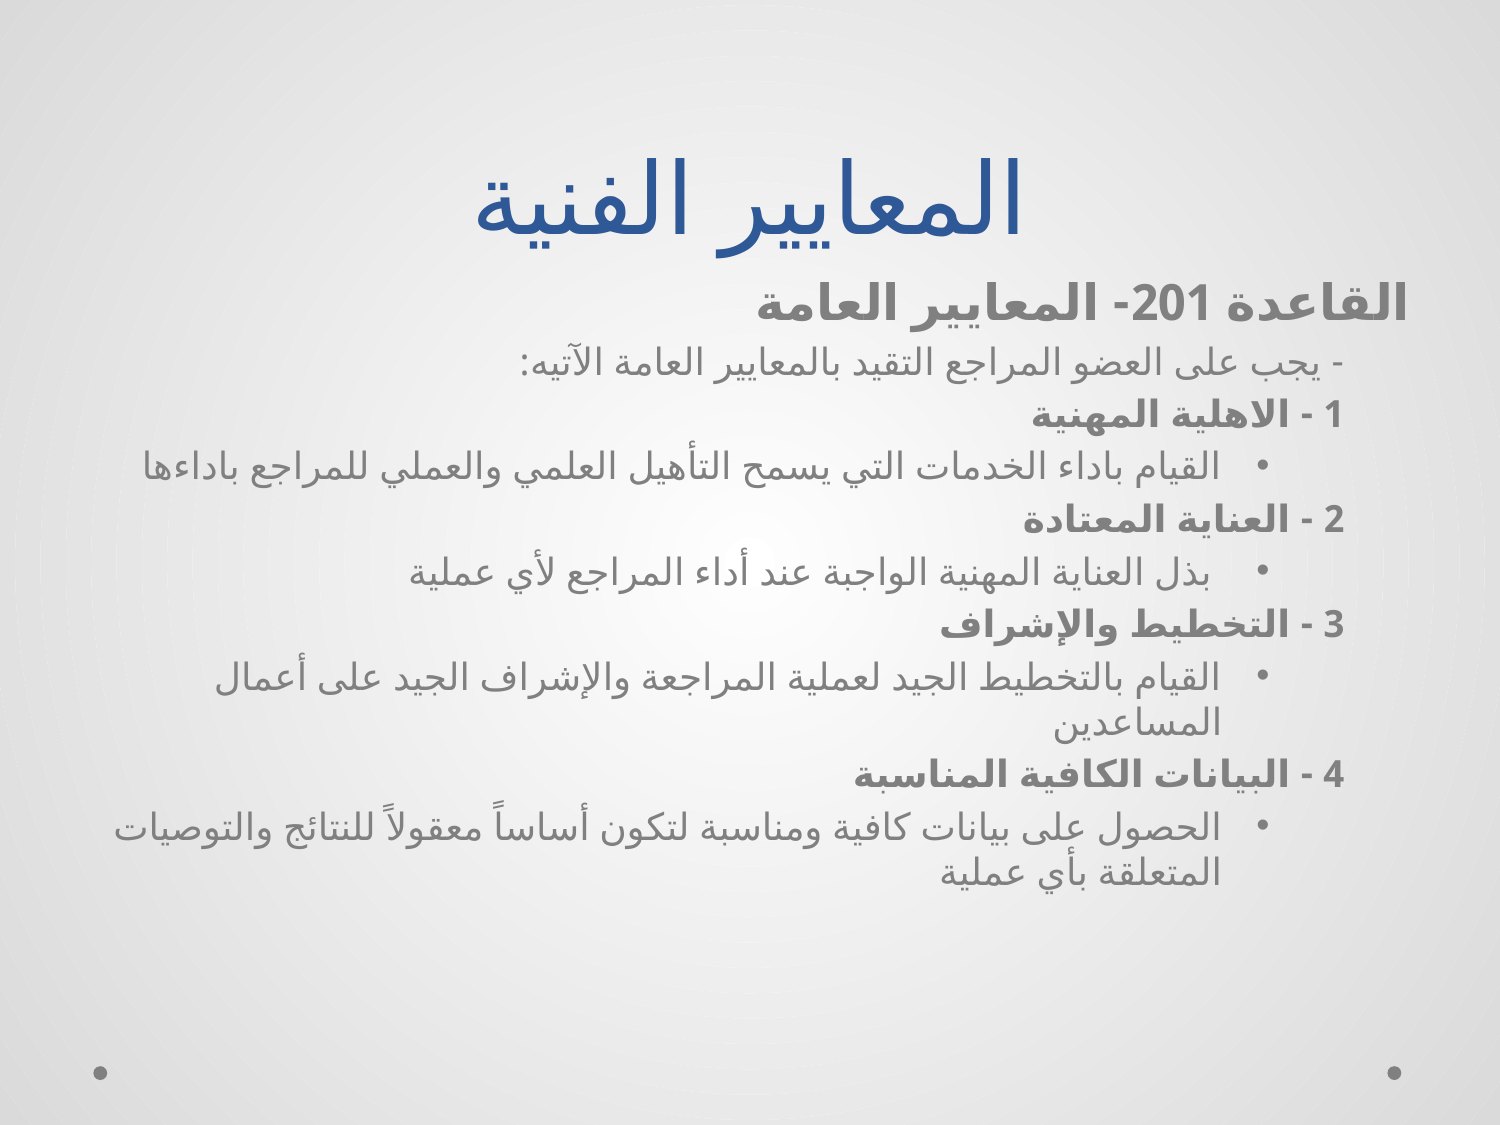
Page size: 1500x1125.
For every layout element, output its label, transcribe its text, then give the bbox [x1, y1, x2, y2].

list القاعدة 201- المعايير العامة - يجب على العضو المراجع التقيد بالمعايير العامة الآتيه: 1 - الاهلية المهنية القيام باداء الخدمات التي يسمح التأهيل العلمي والعملي للمراجع باداءها 2 - العناية المعتادة بذل العناية المهنية الواجبة عند أداء المراجع لأي عملية 3 - التخطيط والإشراف القيام بالتخطيط الجيد لعملية المراجعة والإشراف الجيد على أعمال المساعدين 4 - البيانات الكافية المناسبة الحصول على بيانات كافية ومناسبة لتكون أساساً معقولاً للنتائج والتوصيات المتعلقة بأي عملية [75, 262, 1425, 1005]
title المعايير الفنية [75, 0, 1425, 262]
